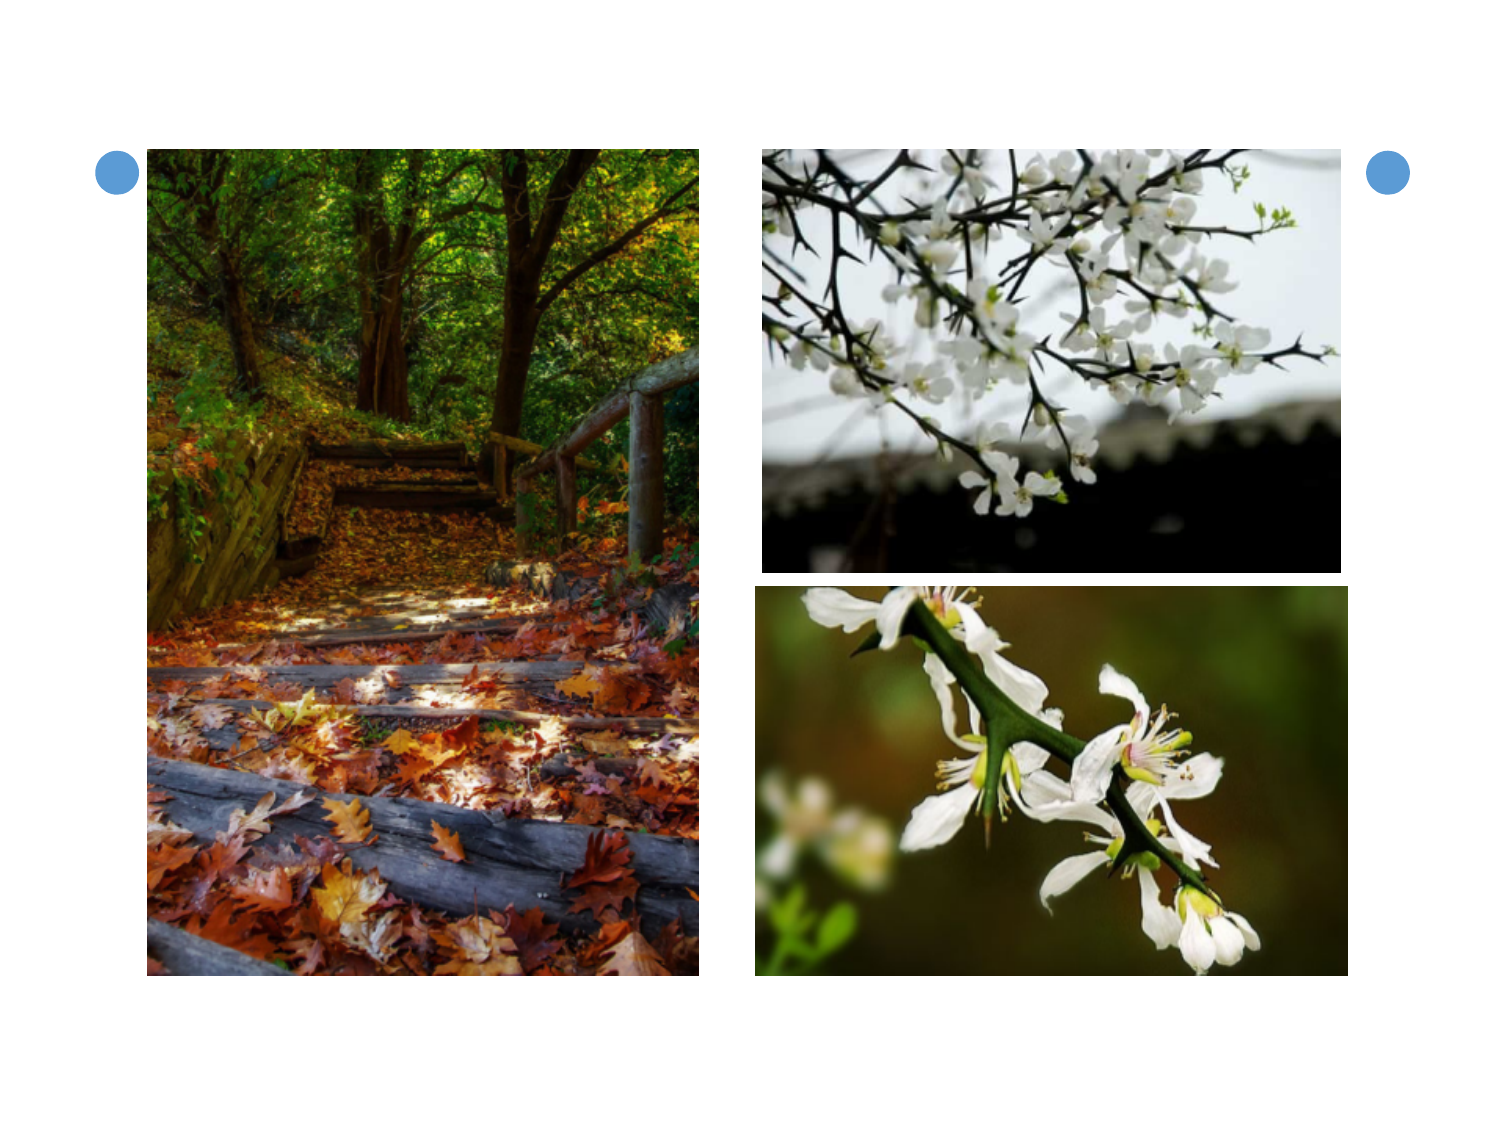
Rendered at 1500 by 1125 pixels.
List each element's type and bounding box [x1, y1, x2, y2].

picture [762, 149, 1341, 573]
picture [147, 149, 699, 976]
picture [755, 586, 1348, 976]
